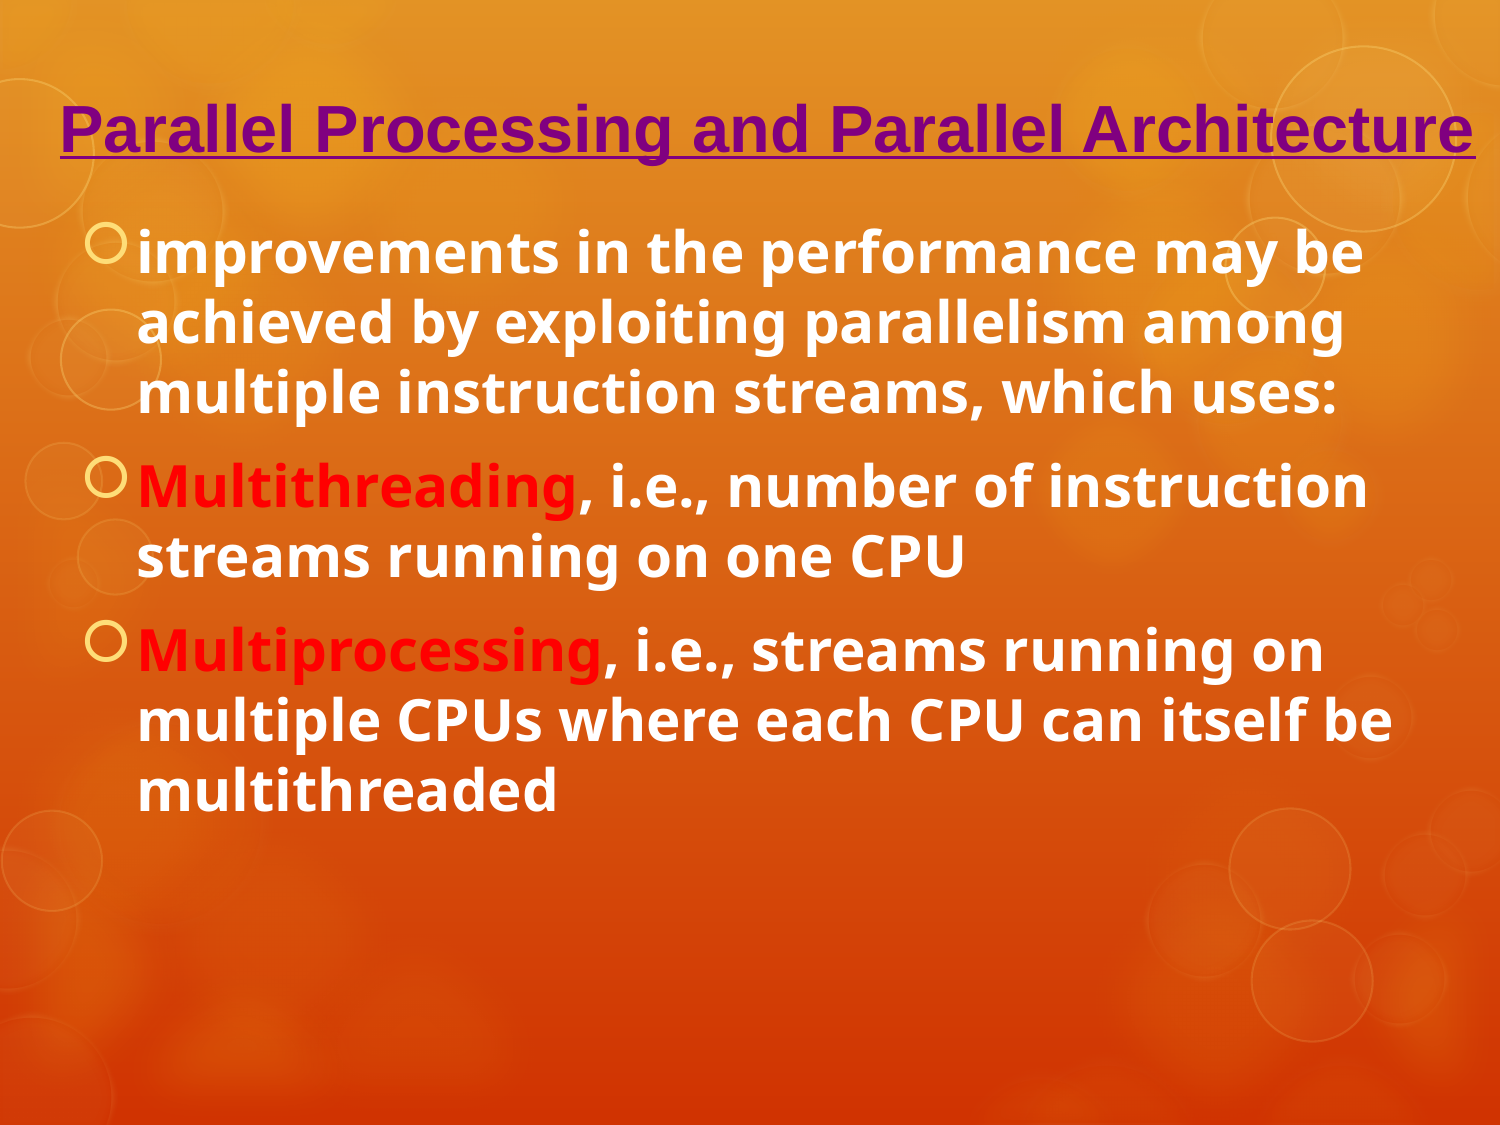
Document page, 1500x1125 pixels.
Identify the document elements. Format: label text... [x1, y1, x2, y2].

text_box Parallel Processing and Parallel Architecture [17, 78, 1500, 173]
list improvements in the performance may be achieved by exploiting parallelism among multiple instruction streams, which uses: Multithreading, i.e., number of instruction streams running on one CPU Multiprocessing, i.e., streams running on multiple CPUs where each CPU can itself be multithreaded [64, 208, 1471, 1024]
